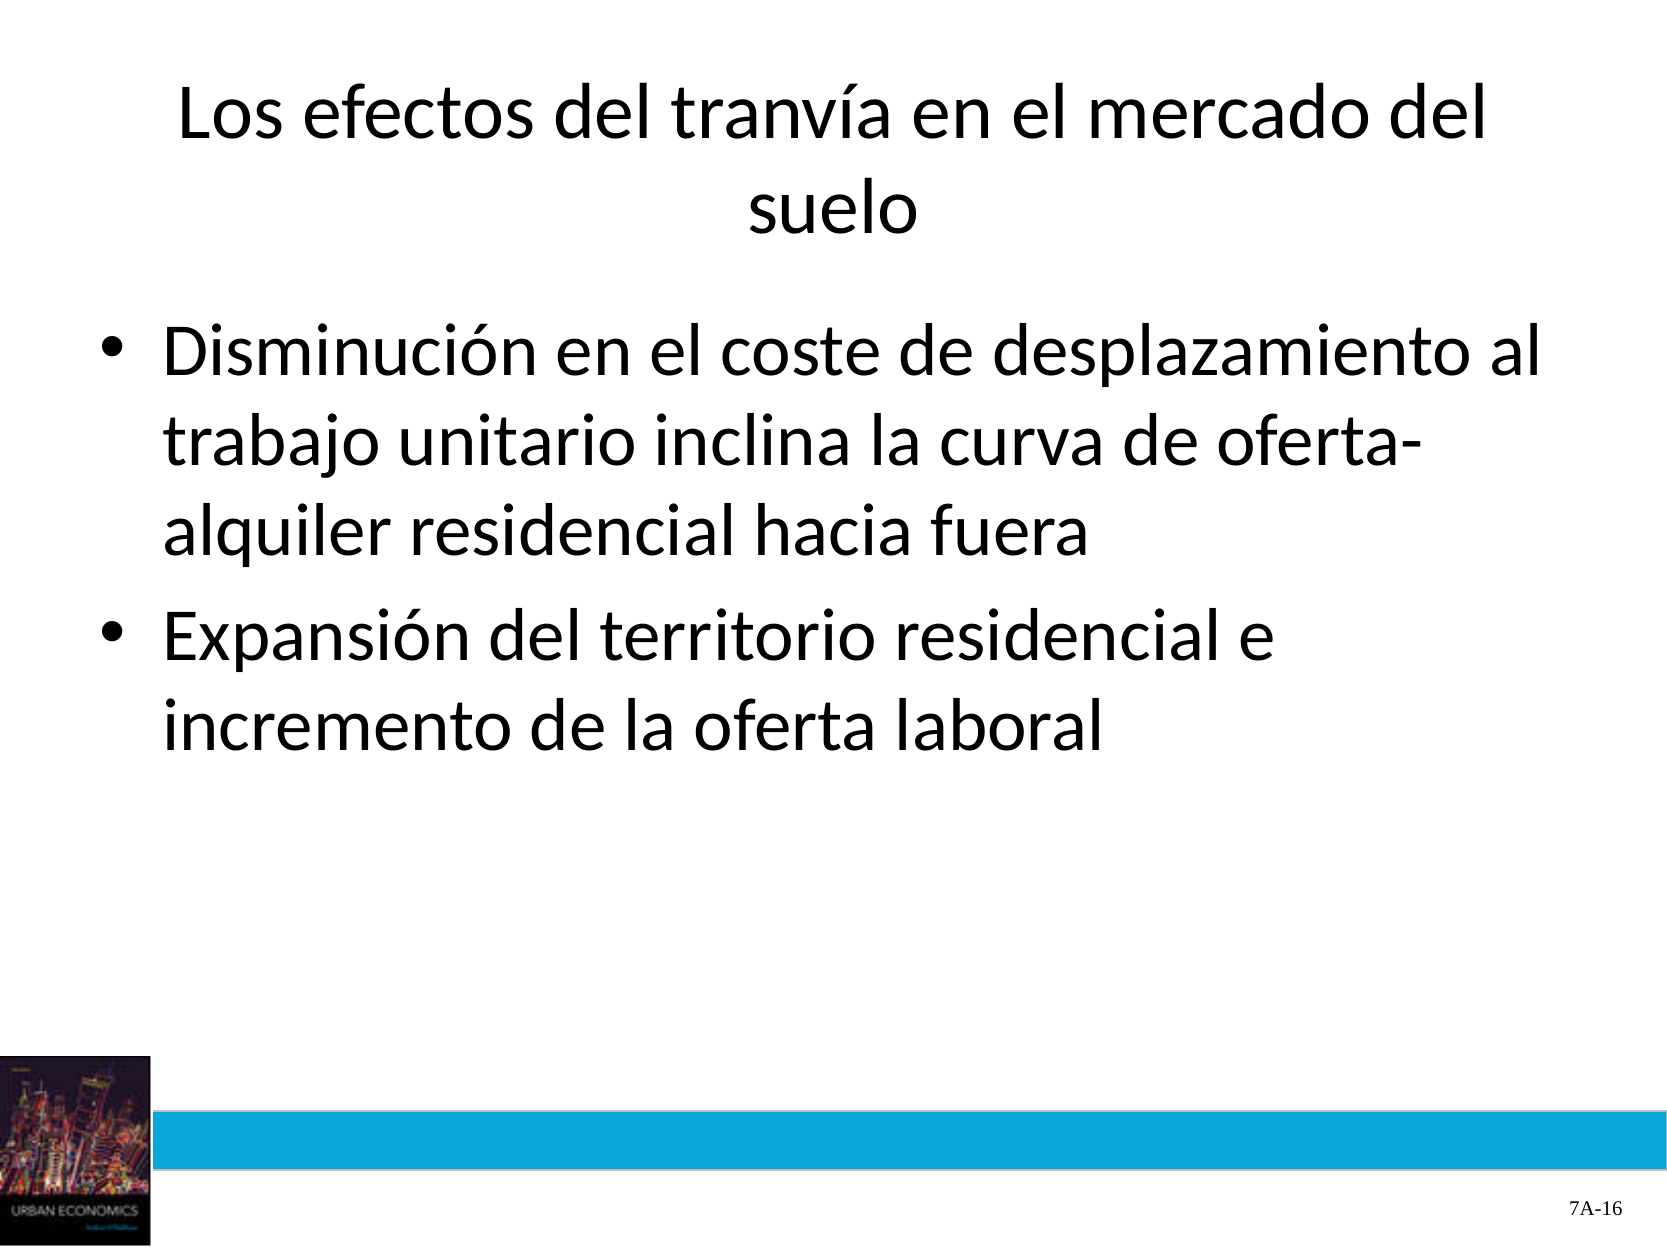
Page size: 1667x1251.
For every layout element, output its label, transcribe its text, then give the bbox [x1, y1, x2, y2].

text_box 7A-16 [1536, 1187, 1656, 1239]
title Los efectos del tranvía en el mercado del suelo [83, 49, 1584, 259]
picture [0, 1056, 153, 1250]
list Disminución en el coste de desplazamiento al trabajo unitario inclina la curva de oferta-alquiler residencial hacia fuera Expansión del territorio residencial e incremento de la oferta laboral [83, 291, 1584, 1117]
